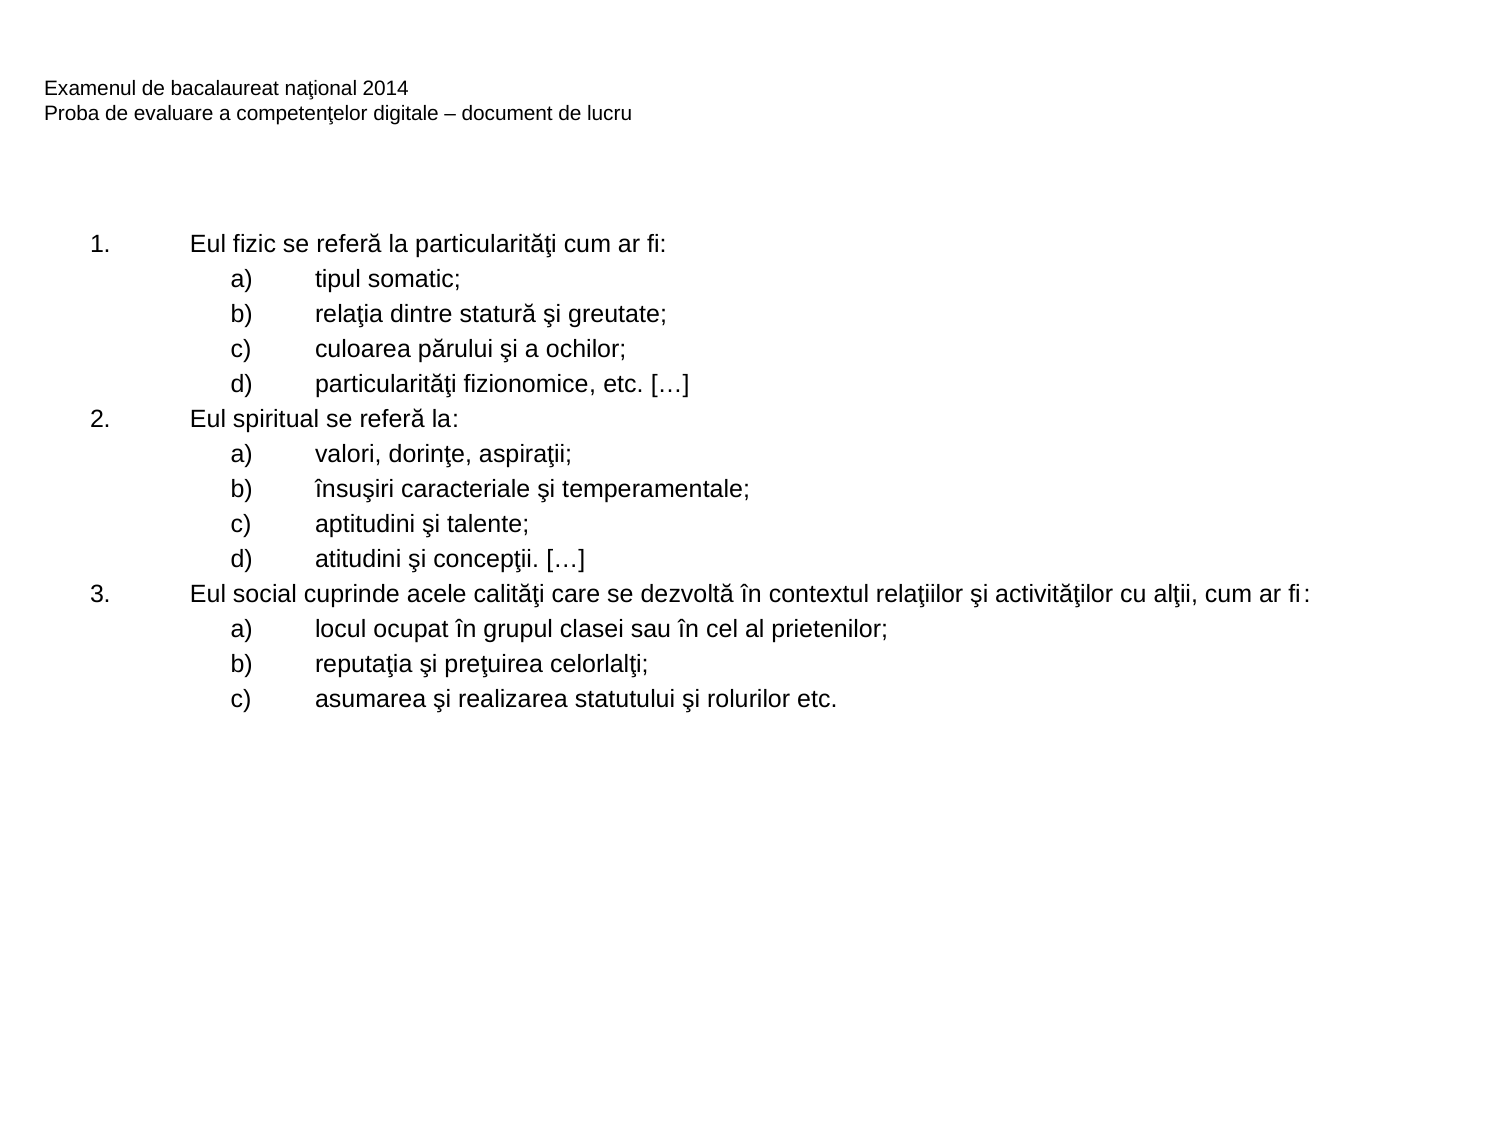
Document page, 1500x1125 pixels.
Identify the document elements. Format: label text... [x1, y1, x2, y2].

list Eul fizic se referă la particularităţi cum ar fi: tipul somatic; relaţia dintre statură şi greutate; culoarea părului şi a ochilor; particularităţi fizionomice, etc. […] Eul spiritual se referă la: valori, dorinţe, aspiraţii; însuşiri caracteriale şi temperamentale; aptitudini şi talente; atitudini şi concepţii. […] Eul social cuprinde acele calităţi care se dezvoltă în contextul relaţiilor şi activităţilor cu alţii, cum ar fi: locul ocupat în grupul clasei sau în cel al prietenilor; reputaţia şi preţuirea celorlalţi; asumarea şi realizarea statutului şi rolurilor etc. [74, 219, 1426, 1006]
text_box Examenul de bacalaureat naţional 2014 Proba de evaluare a competenţelor digitale – document de lucru [29, 66, 1418, 132]
